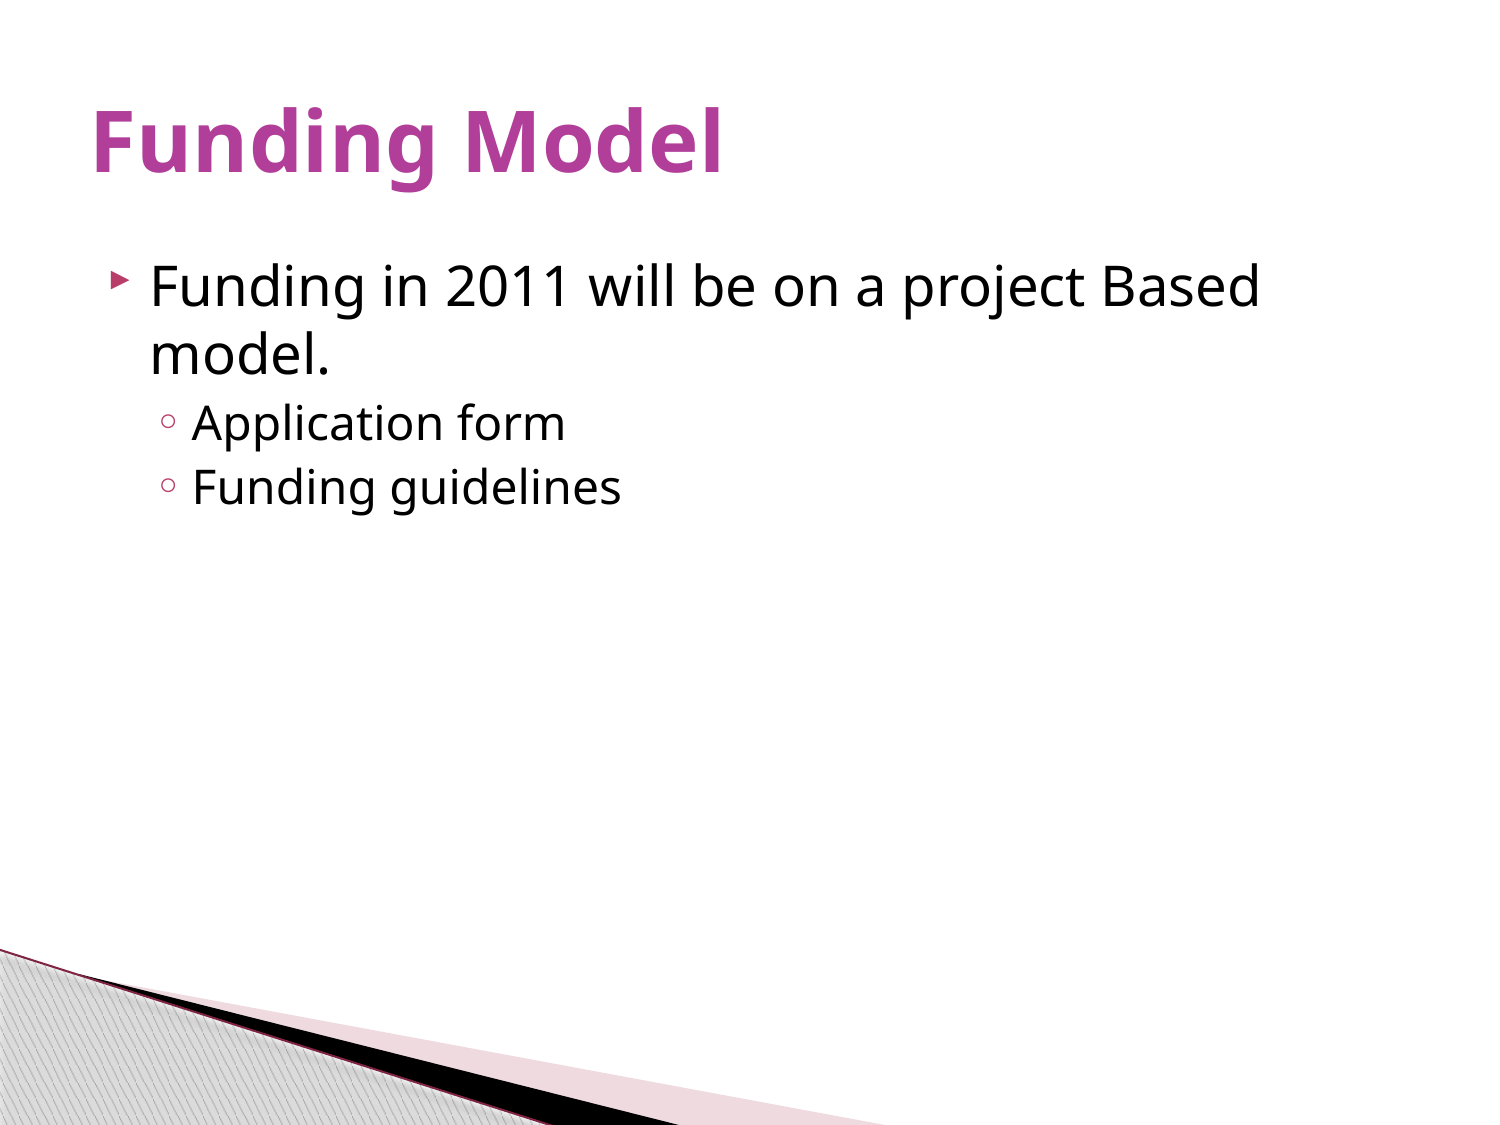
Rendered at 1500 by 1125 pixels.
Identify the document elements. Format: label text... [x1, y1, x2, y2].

title Funding Model [75, 45, 1425, 233]
list Funding in 2011 will be on a project Based model. Application form Funding guidelines [75, 243, 1425, 986]
